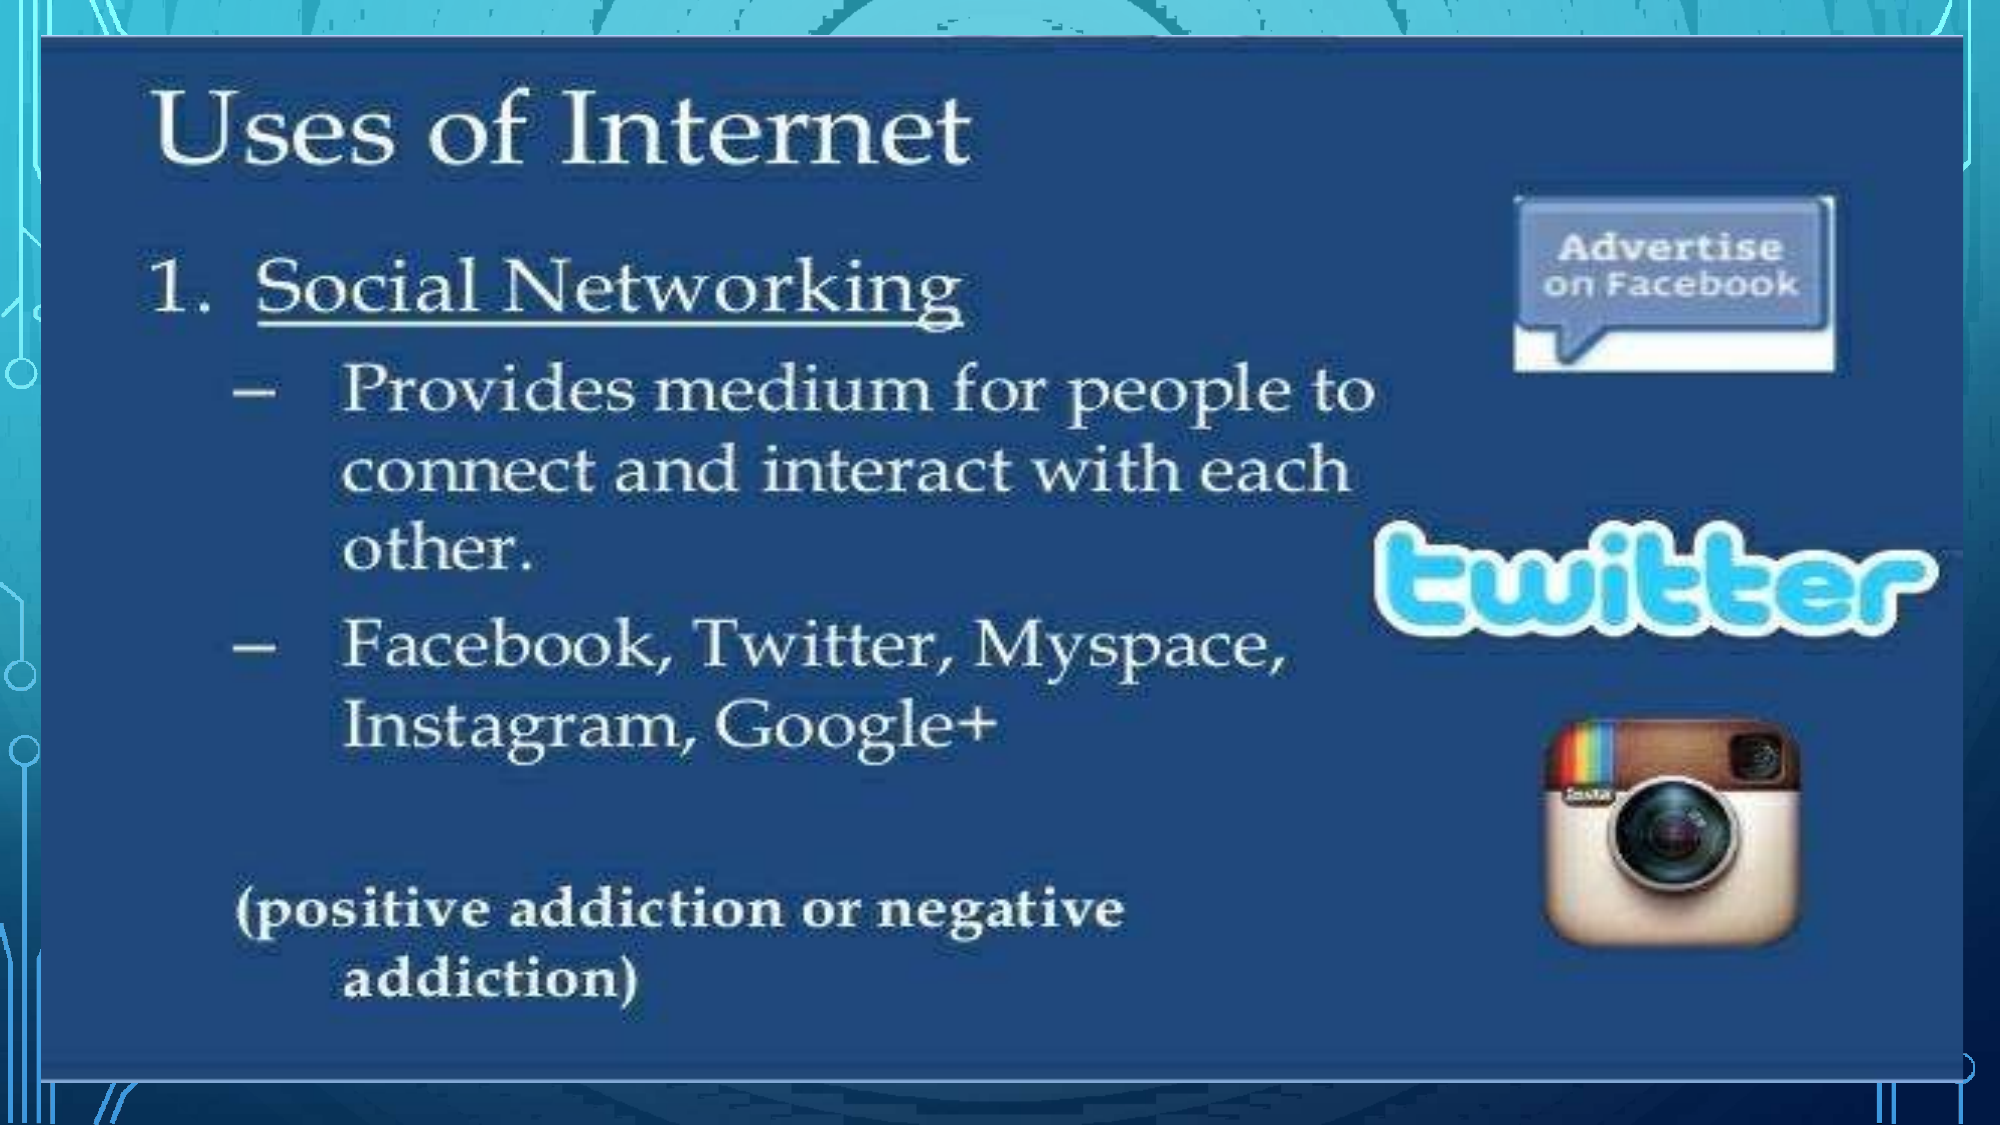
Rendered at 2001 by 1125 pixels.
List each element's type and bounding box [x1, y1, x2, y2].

picture [0, 0, 2000, 1125]
text_box [41, 35, 1964, 1083]
